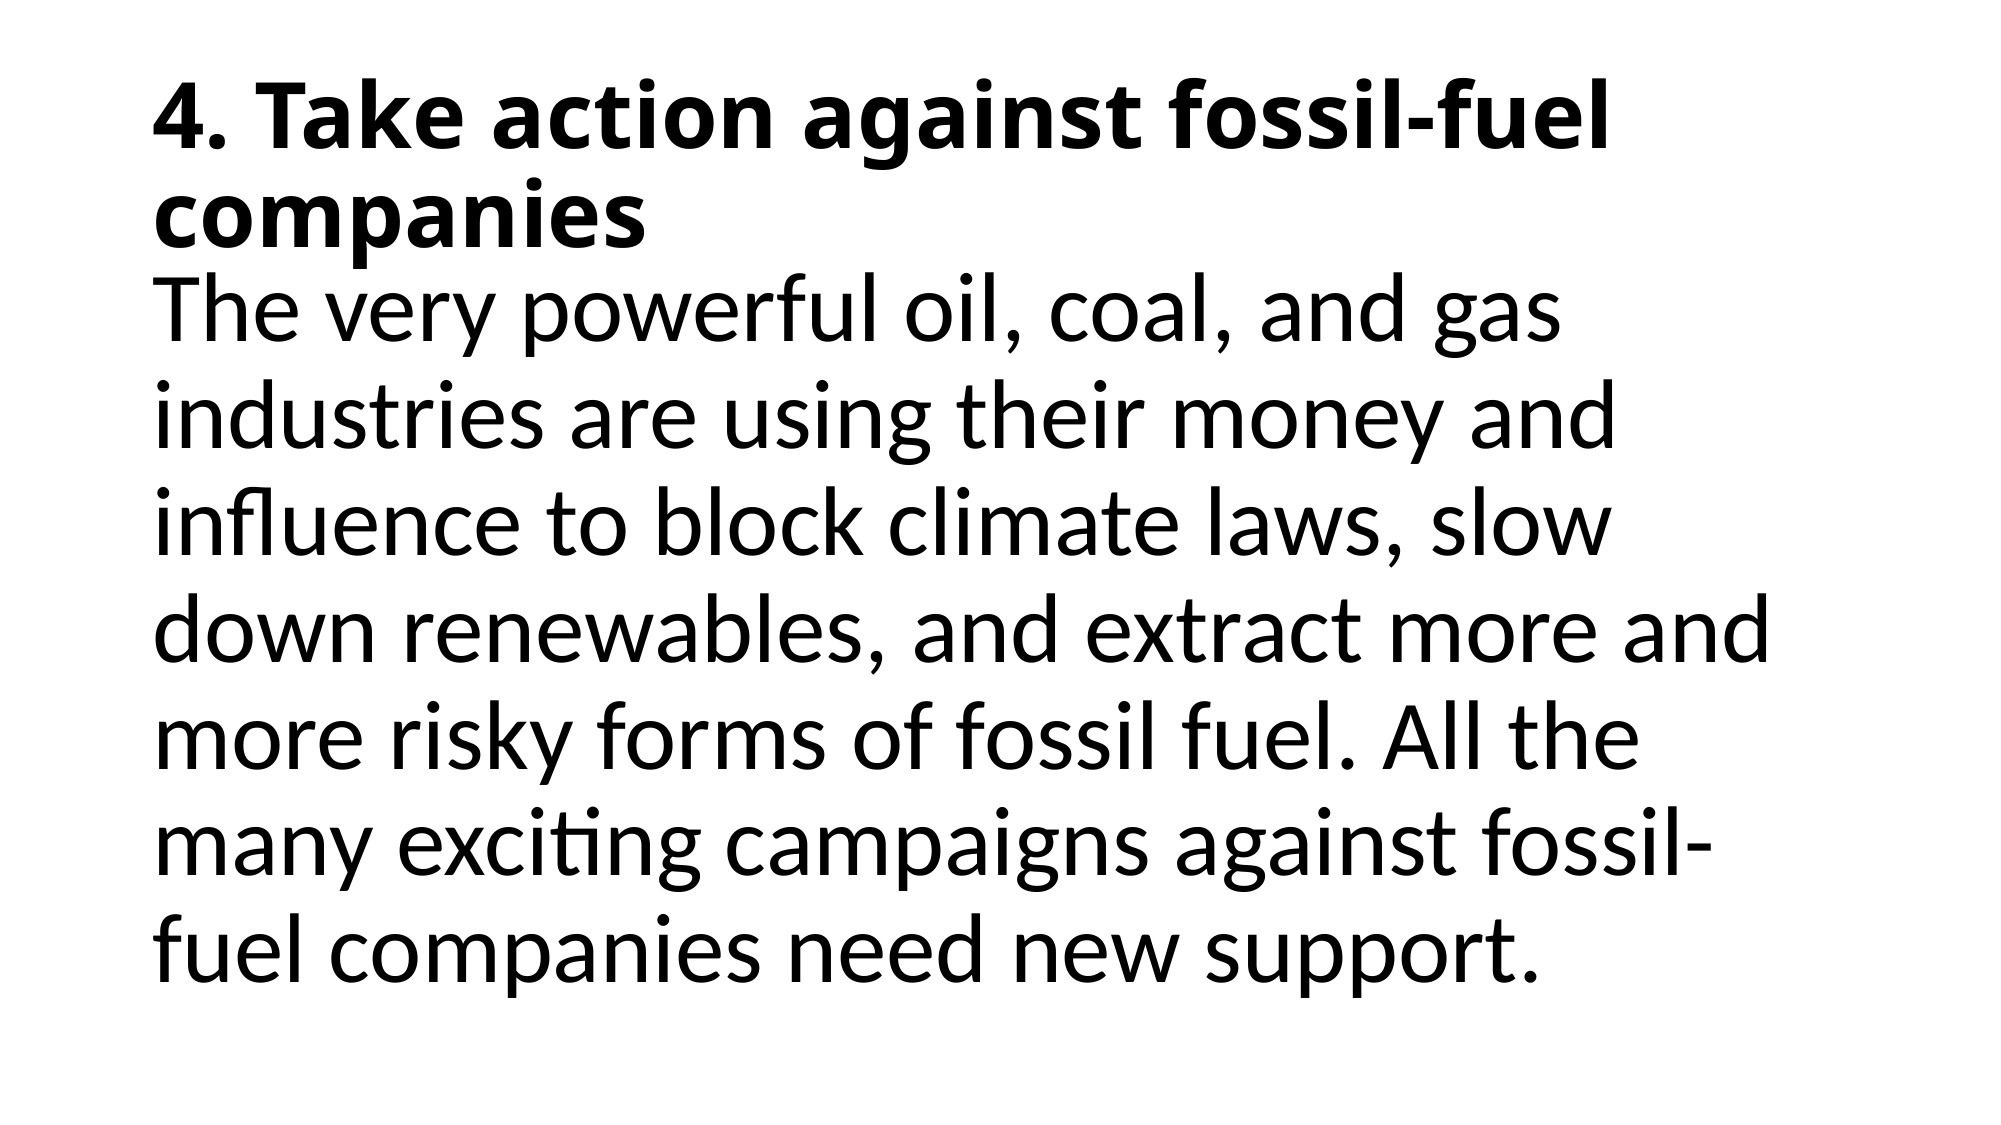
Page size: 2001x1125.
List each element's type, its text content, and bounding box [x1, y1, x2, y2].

list The very powerful oil, coal, and gas industries are using their money and influence to block climate laws, slow down renewables, and extract more and more risky forms of fossil fuel. All the many exciting campaigns against fossil-fuel companies need new support. [137, 248, 1863, 1014]
title 4. Take action against fossil-fuel companies [137, 59, 1863, 248]
